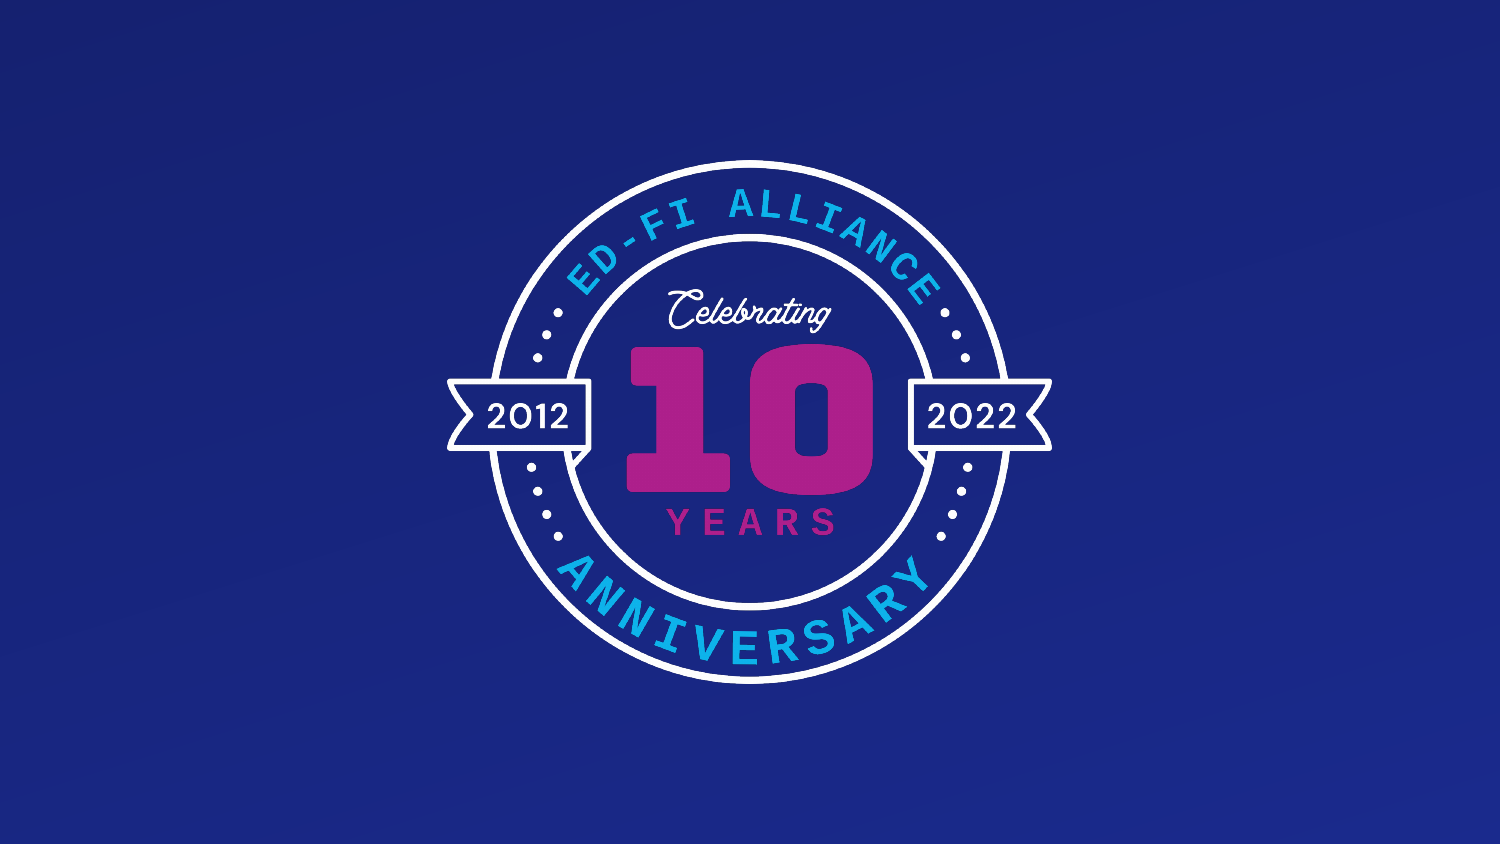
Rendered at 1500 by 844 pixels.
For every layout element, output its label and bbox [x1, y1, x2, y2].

picture [447, 159, 1053, 684]
